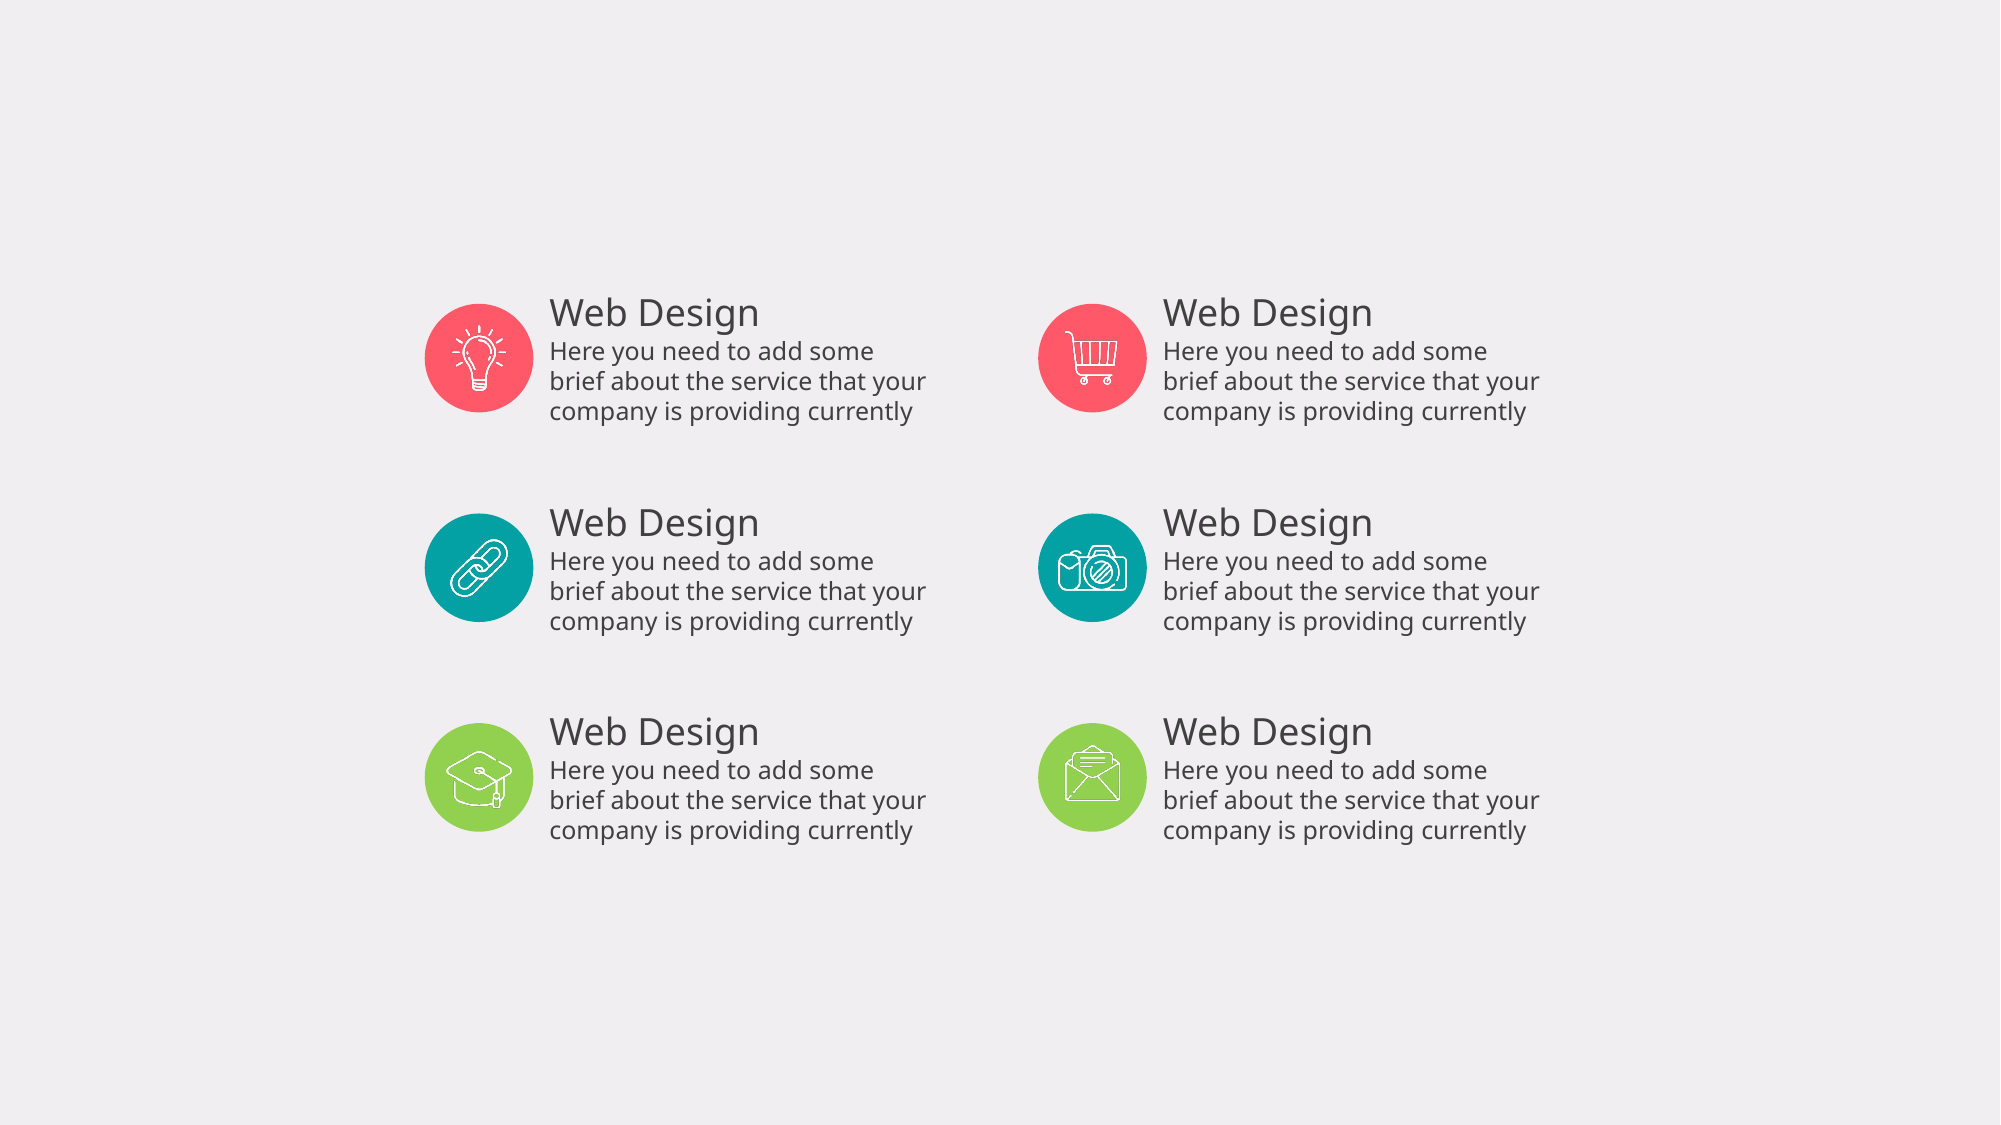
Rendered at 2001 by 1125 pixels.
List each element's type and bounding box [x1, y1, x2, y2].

text_box [1038, 281, 1563, 435]
text_box [424, 701, 950, 854]
text_box [424, 281, 950, 435]
text_box [1038, 701, 1563, 854]
text_box [1038, 491, 1563, 644]
text_box [424, 491, 950, 644]
